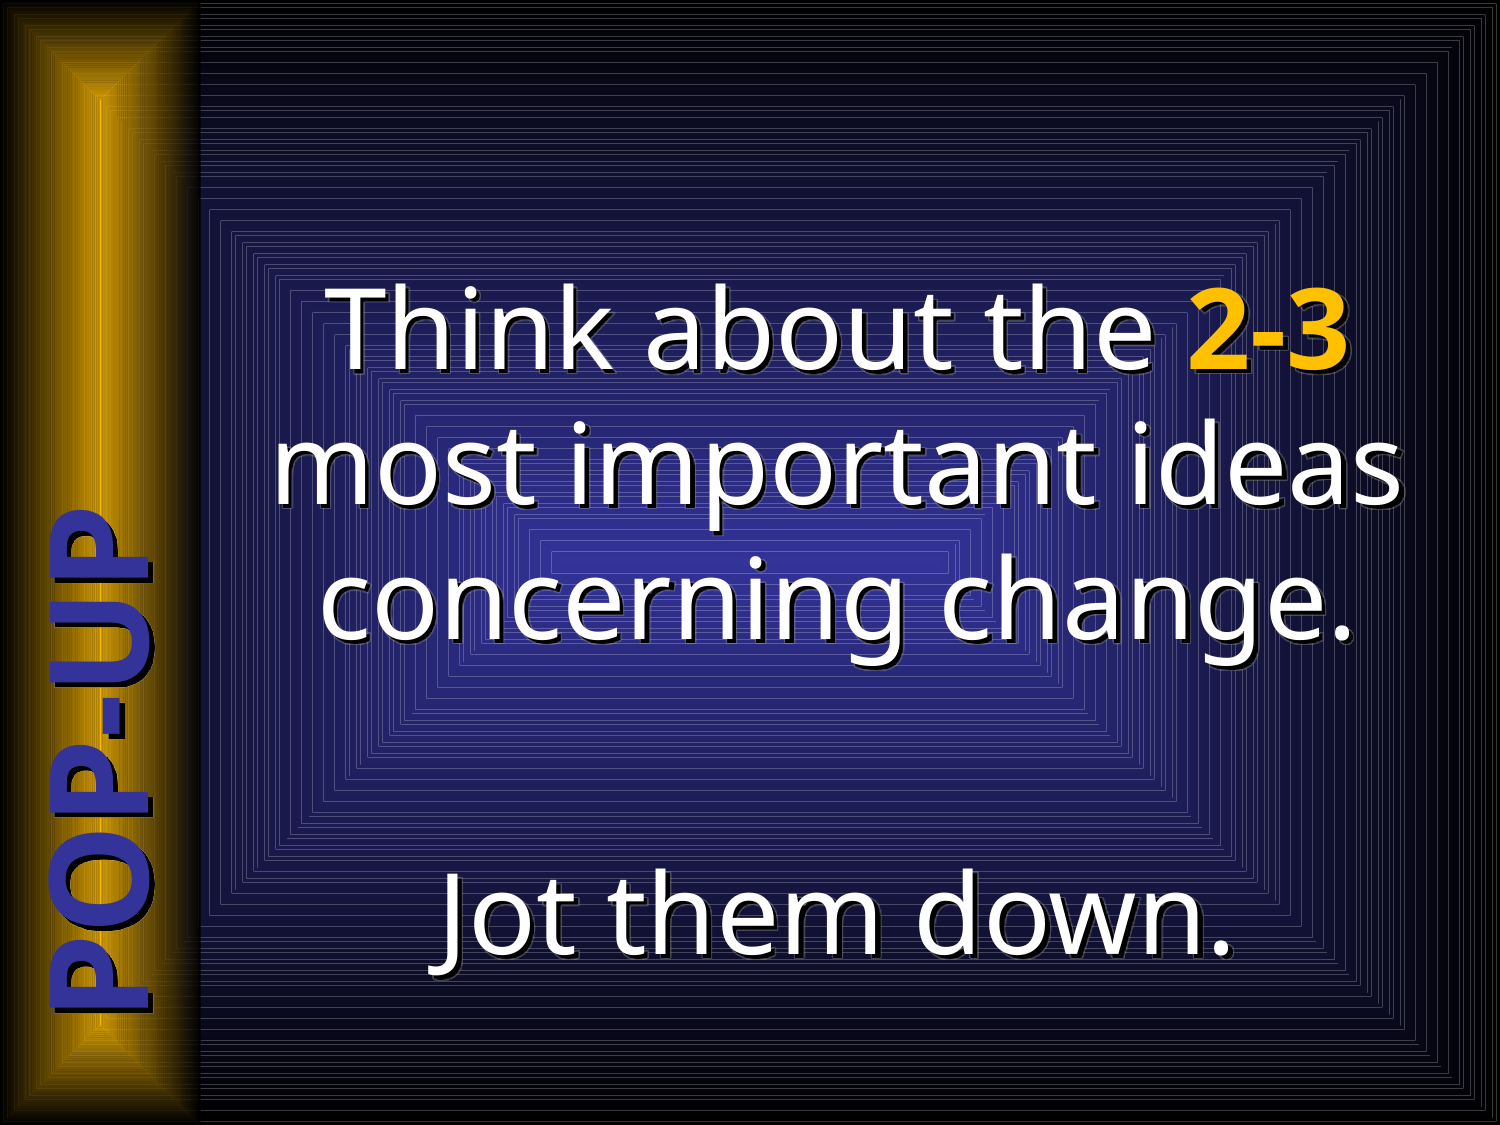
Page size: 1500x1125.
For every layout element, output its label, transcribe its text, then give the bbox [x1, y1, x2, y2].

text_box POP-UP [0, 125, 188, 1125]
list Think about the 2-3 most important ideas concerning change. Jot them down. [199, 249, 1476, 993]
